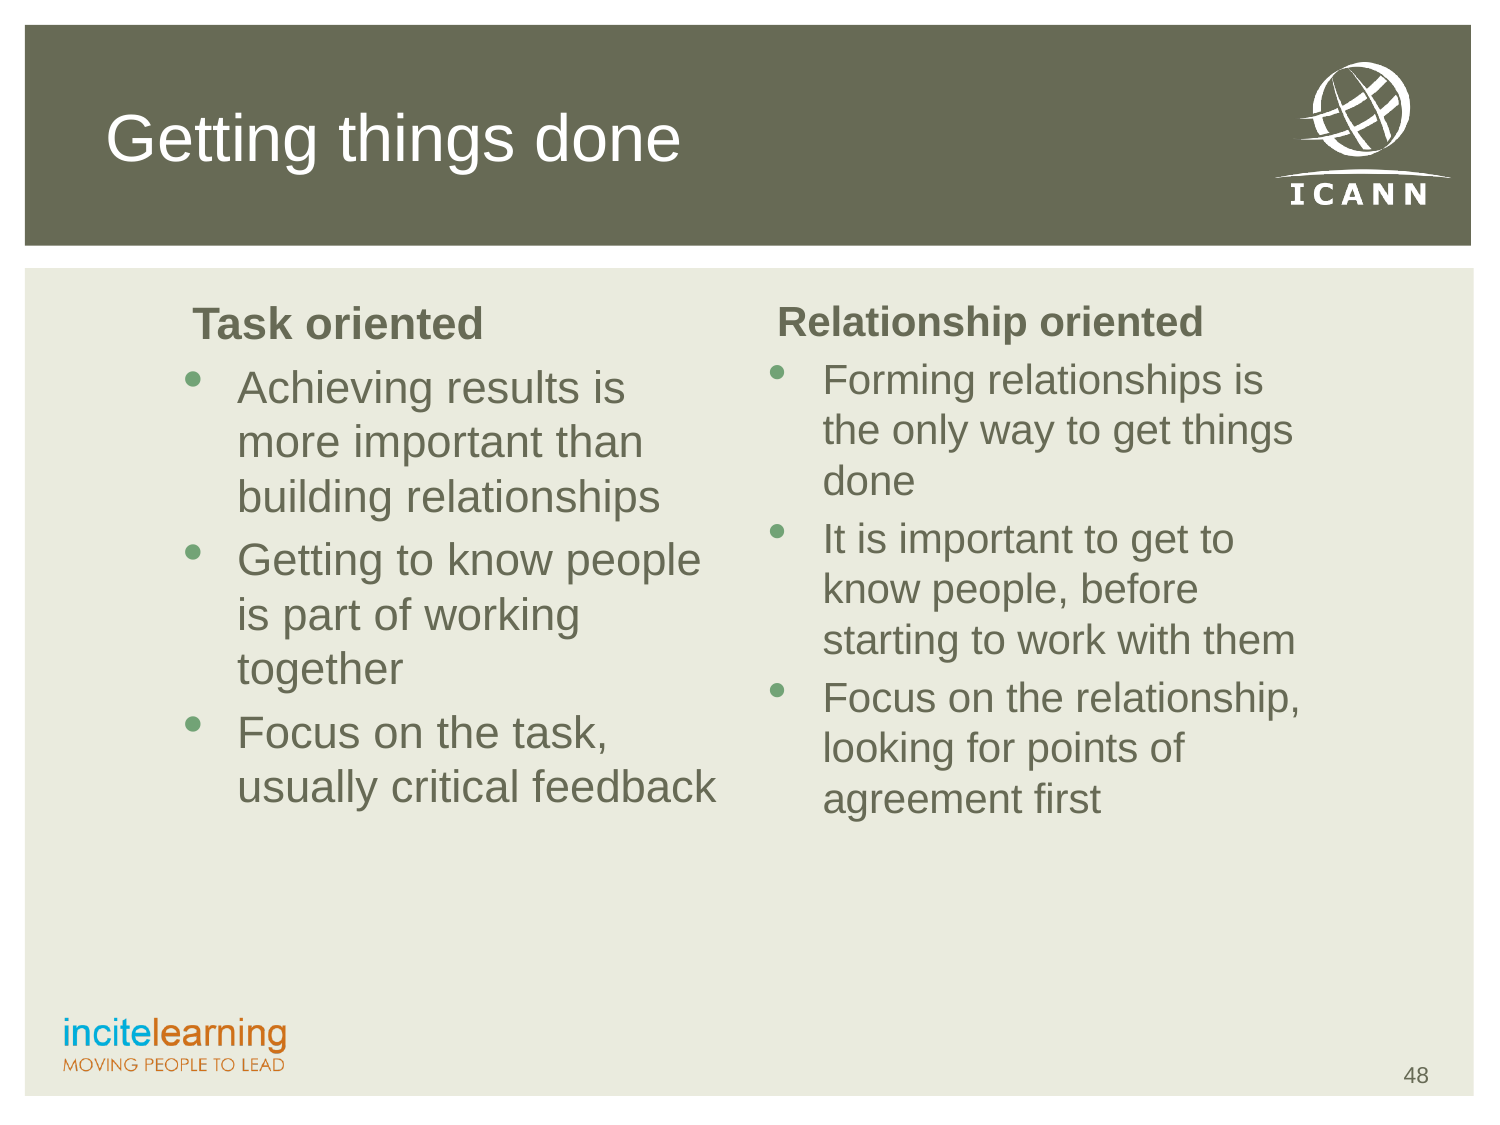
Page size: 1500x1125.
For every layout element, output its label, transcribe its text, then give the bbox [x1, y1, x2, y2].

list Relationship oriented Forming relationships is the only way to get things done It is important to get to know people, before starting to work with them Focus on the relationship, looking for points of agreement first [755, 286, 1318, 878]
picture [1273, 62, 1453, 205]
list Task oriented Achieving results is more important than building relationships Getting to know people is part of working together Focus on the task, usually critical feedback [170, 286, 733, 878]
slide_number 48 [1370, 1049, 1469, 1097]
text_box Getting things done [90, 87, 698, 183]
picture [62, 1012, 288, 1076]
